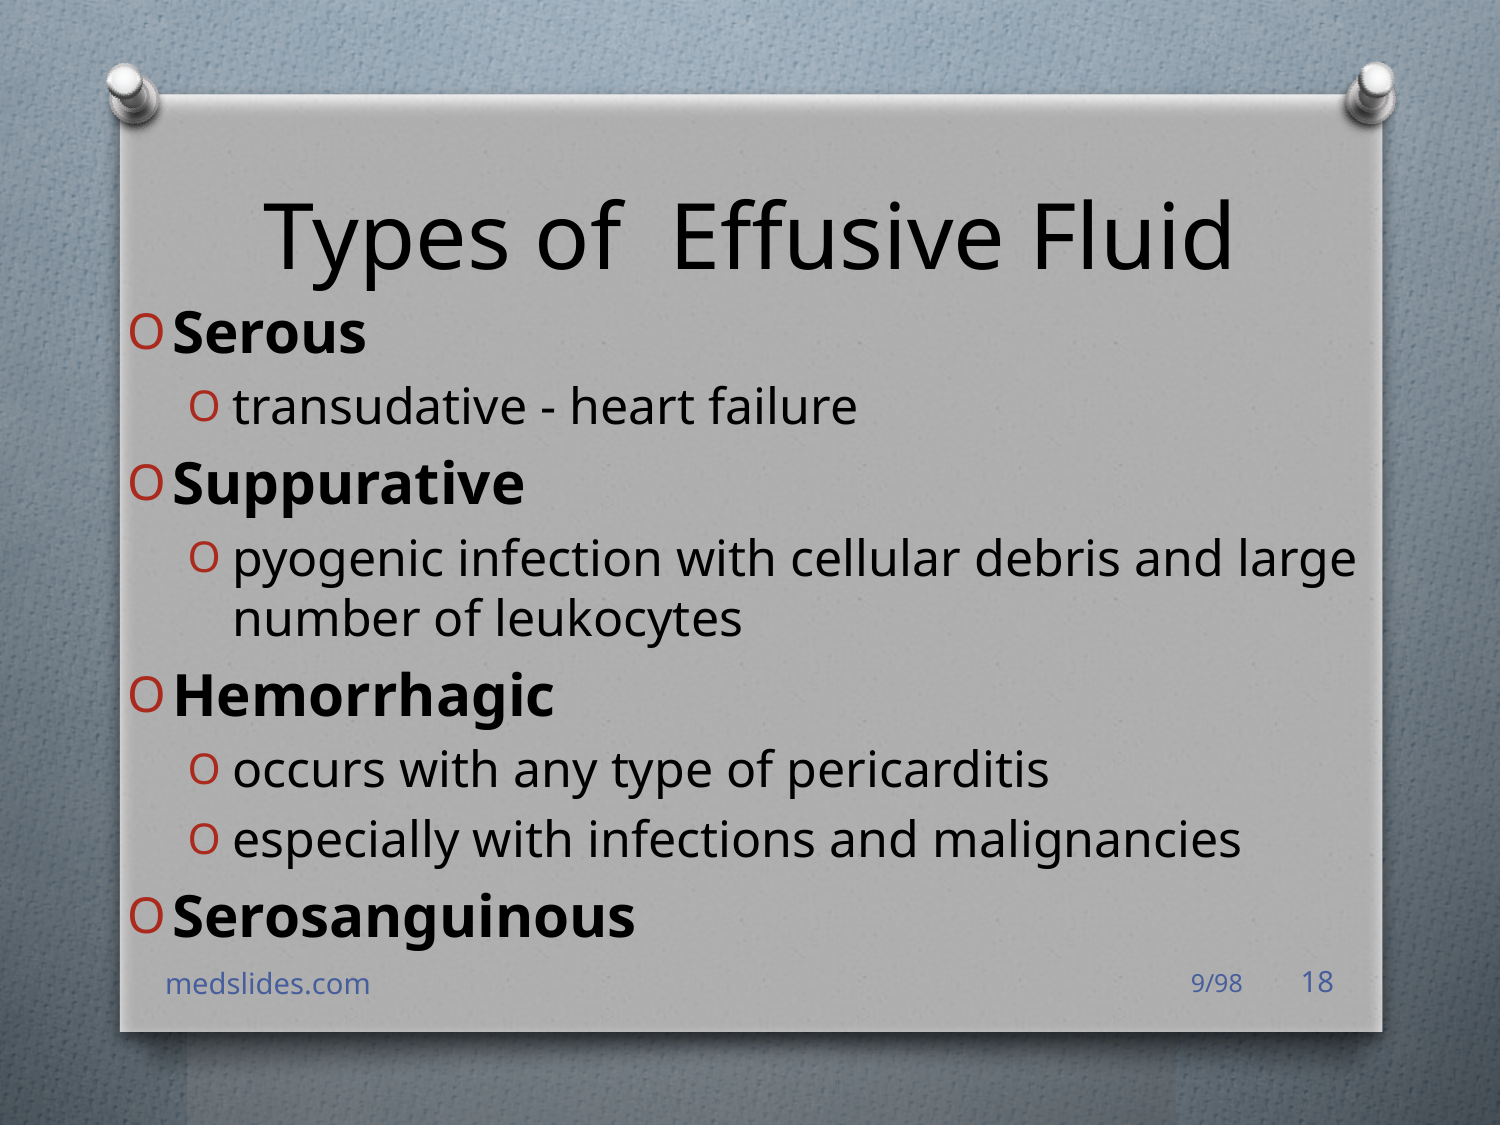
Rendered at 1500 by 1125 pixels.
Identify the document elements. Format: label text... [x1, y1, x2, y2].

list Serous transudative - heart failure Suppurative pyogenic infection with cellular debris and large number of leukocytes Hemorrhagic occurs with any type of pericarditis especially with infections and malignancies Serosanguinous [112, 287, 1388, 963]
picture [1317, 35, 1439, 156]
slide_number 9/98 [1059, 952, 1258, 1013]
title Types of Effusive Fluid [179, 134, 1323, 287]
slide_number 18 [1258, 952, 1350, 1013]
picture [75, 29, 198, 153]
footer medslides.com [150, 952, 1059, 1013]
